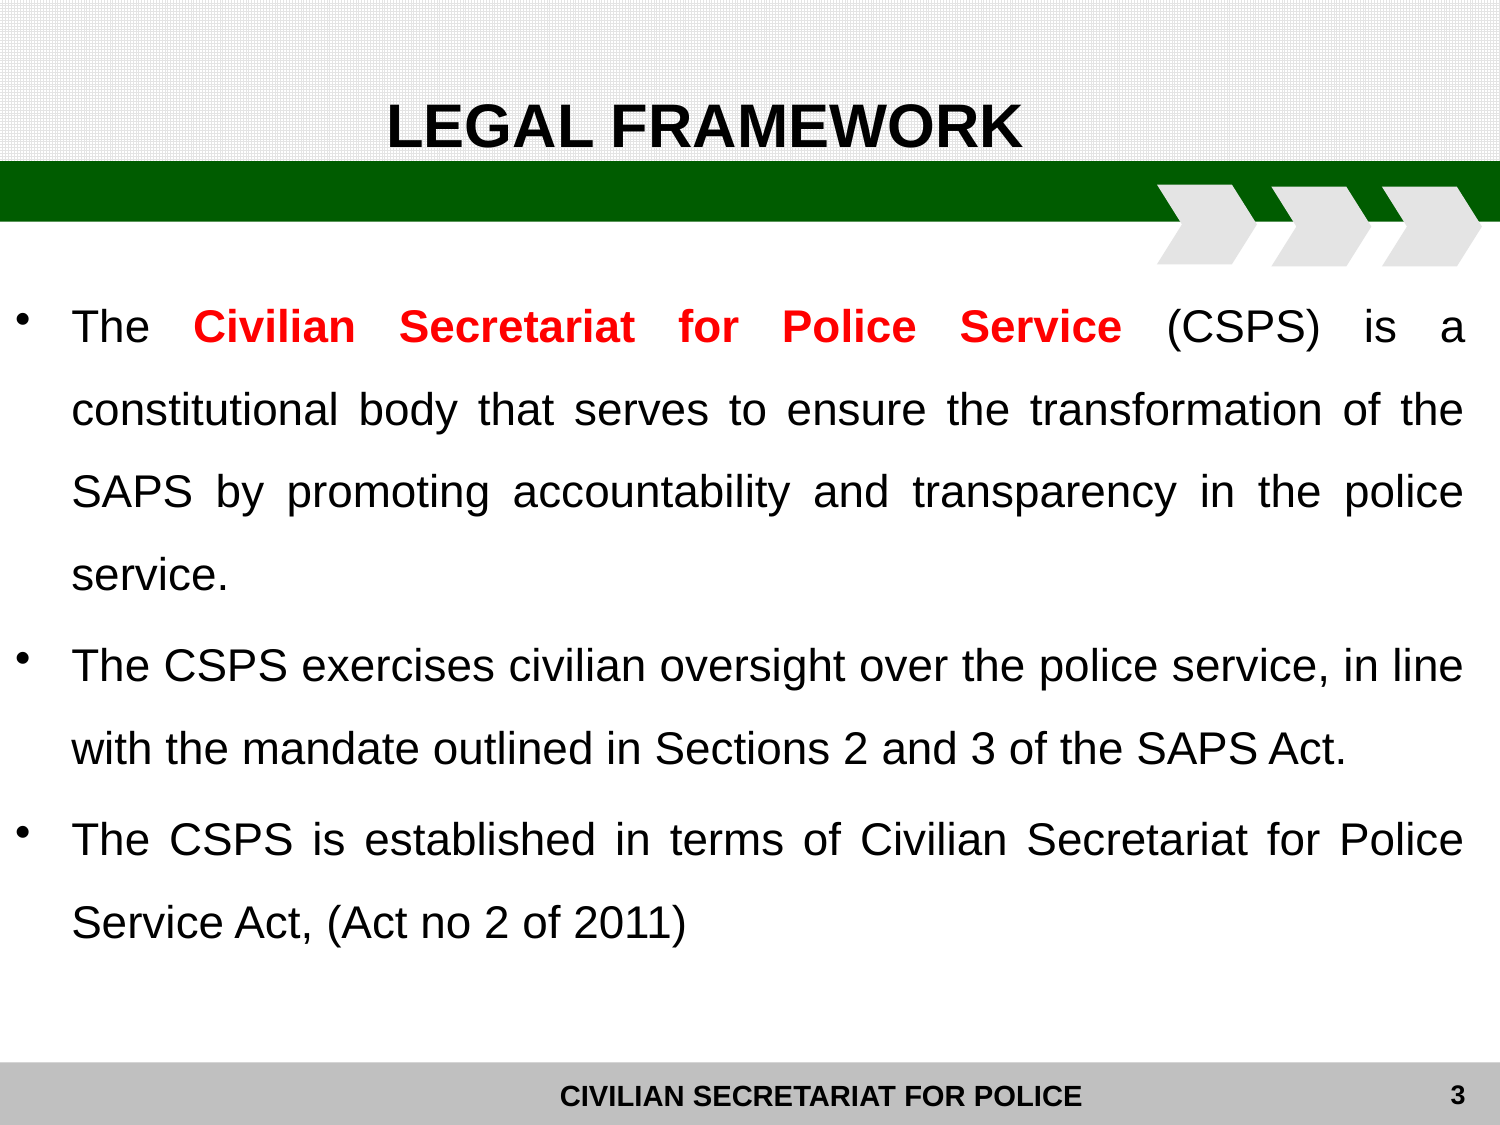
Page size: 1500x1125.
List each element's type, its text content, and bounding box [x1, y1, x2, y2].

title LEGAL FRAMEWORK [30, 64, 1381, 181]
slide_number 3 [1130, 1070, 1481, 1125]
list The Civilian Secretariat for Police Service (CSPS) is a constitutional body that serves to ensure the transformation of the SAPS by promoting accountability and transparency in the police service. The CSPS exercises civilian oversight over the police service, in line with the mandate outlined in Sections 2 and 3 of the SAPS Act. The CSPS is established in terms of Civilian Secretariat for Police Service Act, (Act no 2 of 2011) [0, 262, 1481, 1032]
